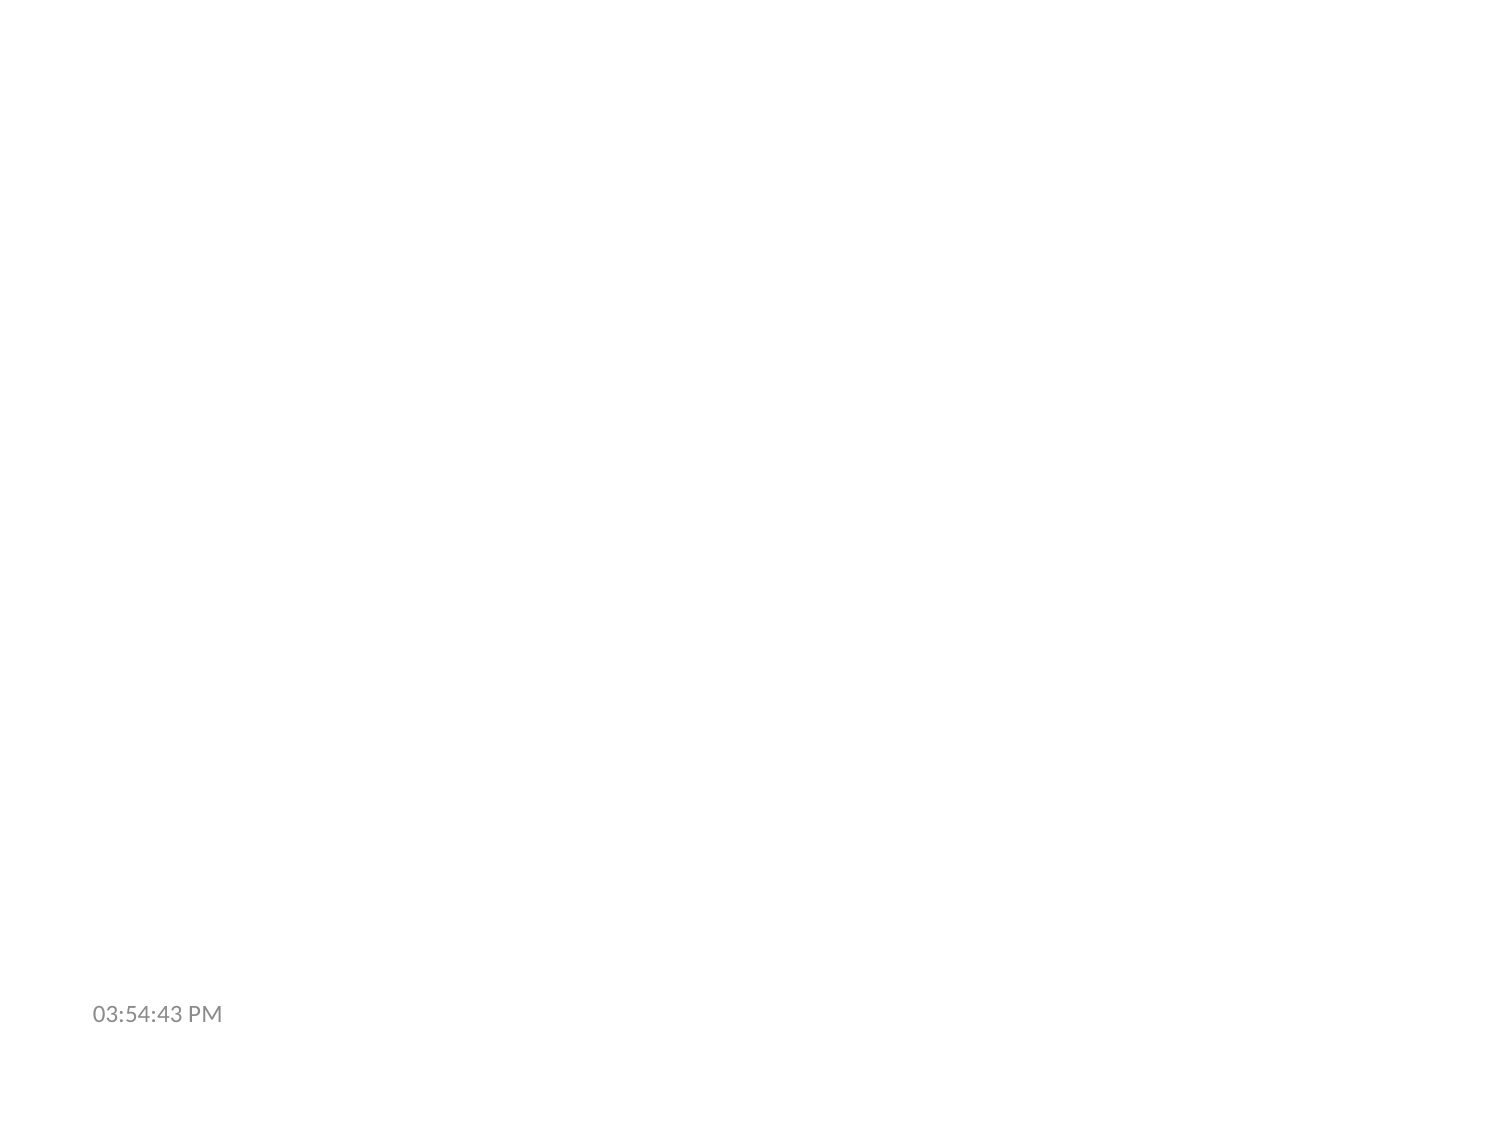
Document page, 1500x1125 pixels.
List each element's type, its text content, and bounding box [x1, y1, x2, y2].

text_box 3:35:09 PM [77, 982, 428, 1043]
